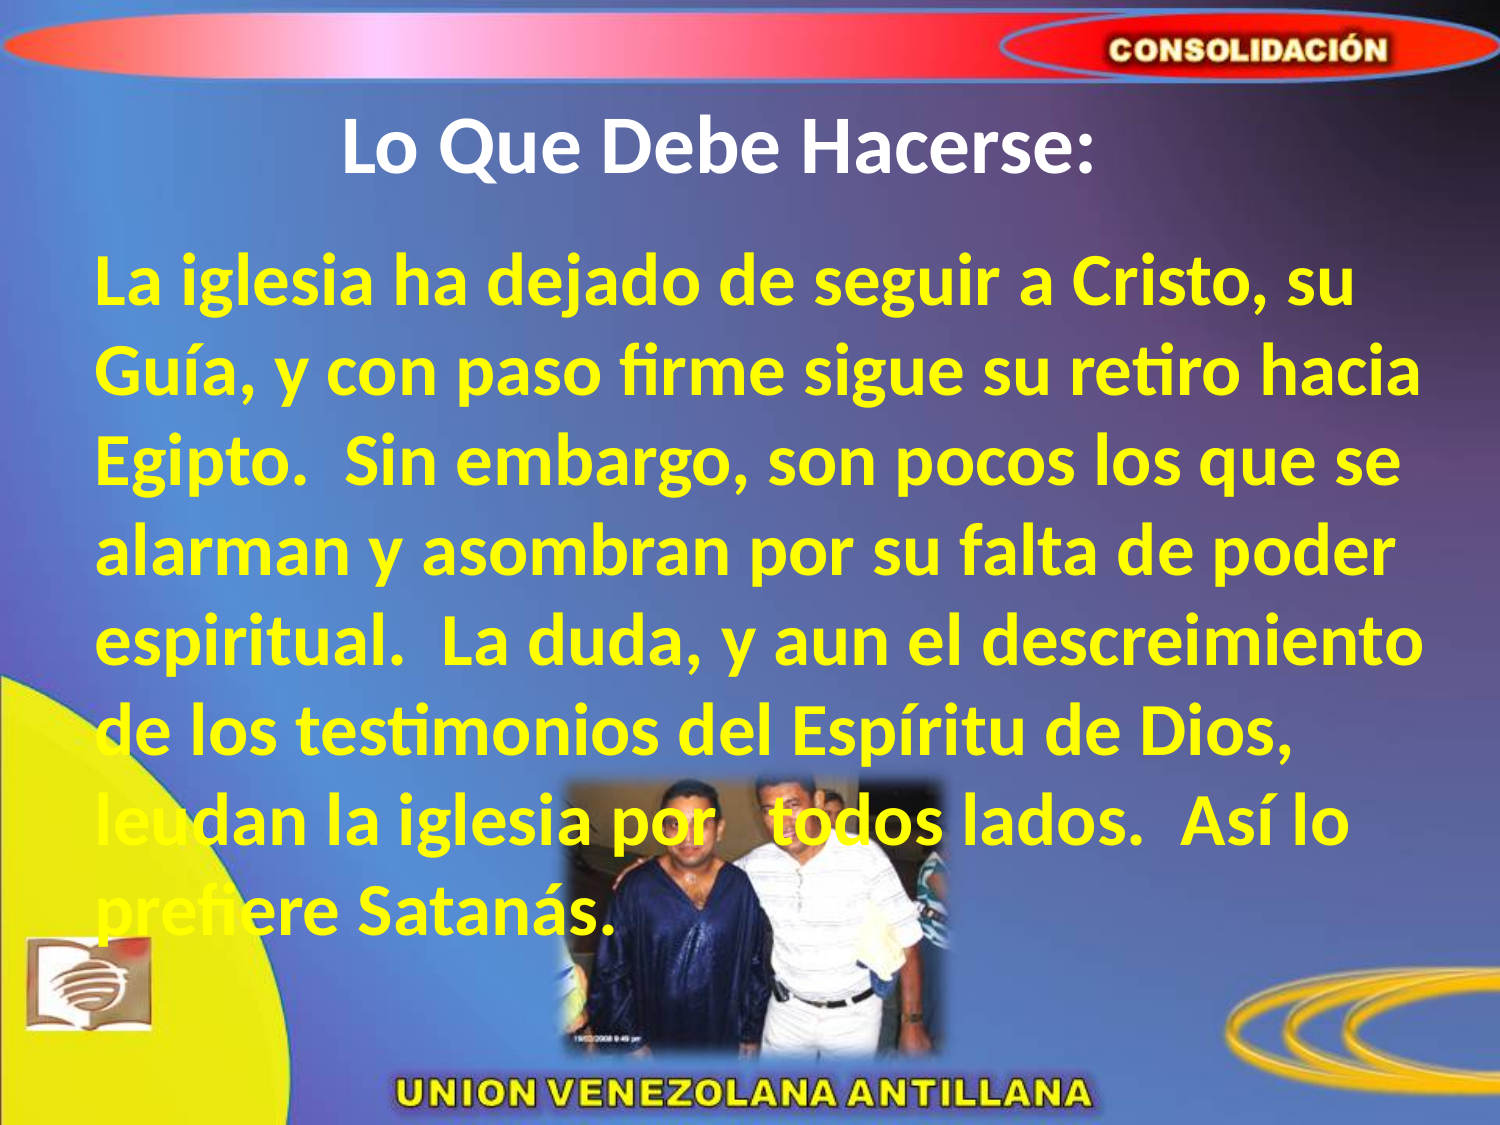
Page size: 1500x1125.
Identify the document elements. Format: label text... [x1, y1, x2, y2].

picture [0, 0, 1500, 1125]
list La iglesia ha dejado de seguir a Cristo, su Guía, y con paso firme sigue su retiro hacia Egipto. Sin embargo, son pocos los que se alarman y asombran por su falta de poder espiritual. La duda, y aun el descreimiento de los testimonios del Espíritu de Dios, leudan la iglesia por todos lados. Así lo prefiere Satanás. [23, 235, 1465, 966]
title Lo Que Debe Hacerse: [0, 46, 1489, 235]
